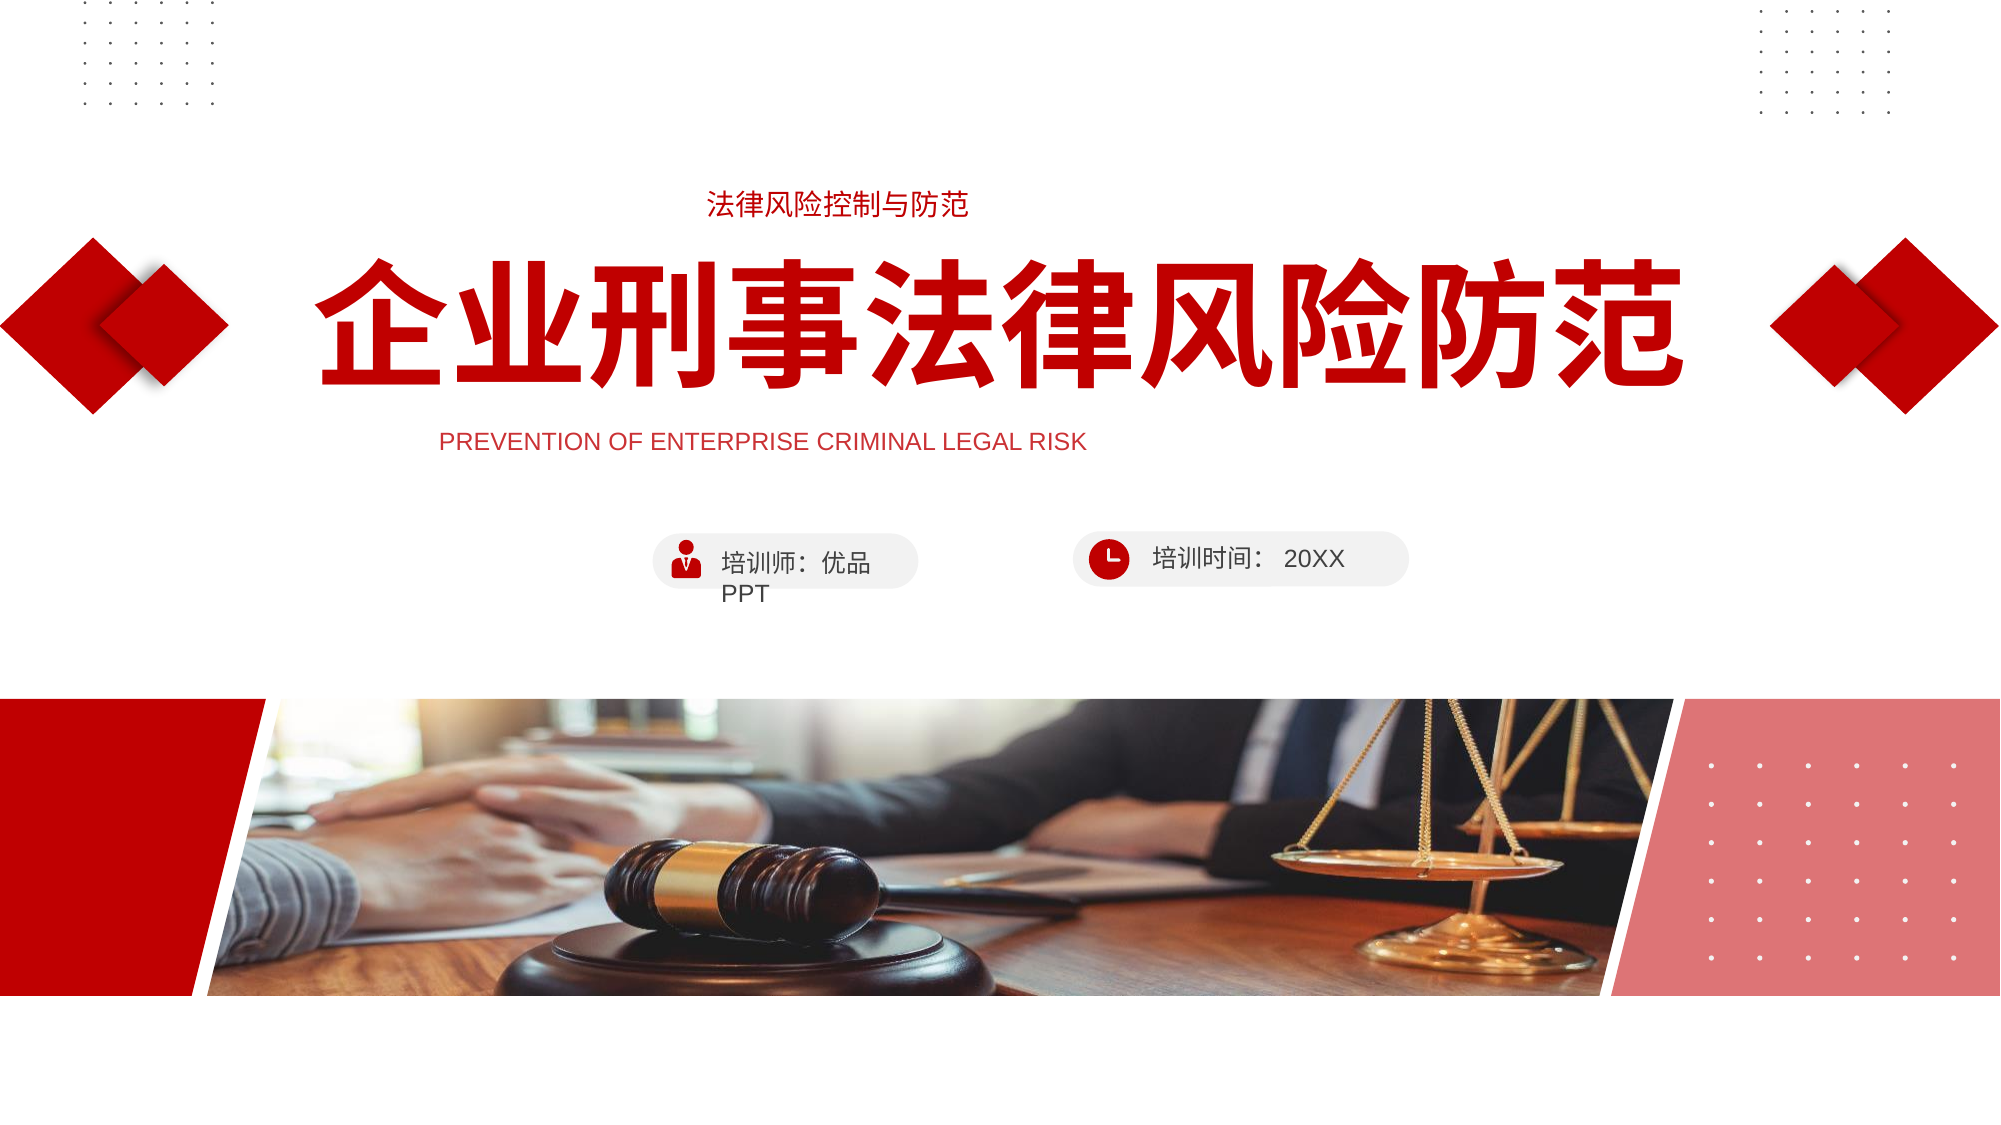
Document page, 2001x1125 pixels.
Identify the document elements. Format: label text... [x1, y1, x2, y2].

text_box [83, 1, 214, 106]
text_box [1862, 236, 2000, 416]
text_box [652, 533, 938, 589]
text_box 法律风险控制与防范 [691, 179, 1309, 229]
text_box 企业刑事法律风险防范 [297, 231, 1703, 412]
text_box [0, 237, 229, 415]
text_box [1768, 263, 1901, 389]
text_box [0, 698, 2000, 996]
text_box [1759, 10, 1890, 114]
text_box PREVENTION OF ENTERPRISE CRIMINAL LEGAL RISK [424, 418, 1555, 463]
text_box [1072, 531, 1410, 587]
